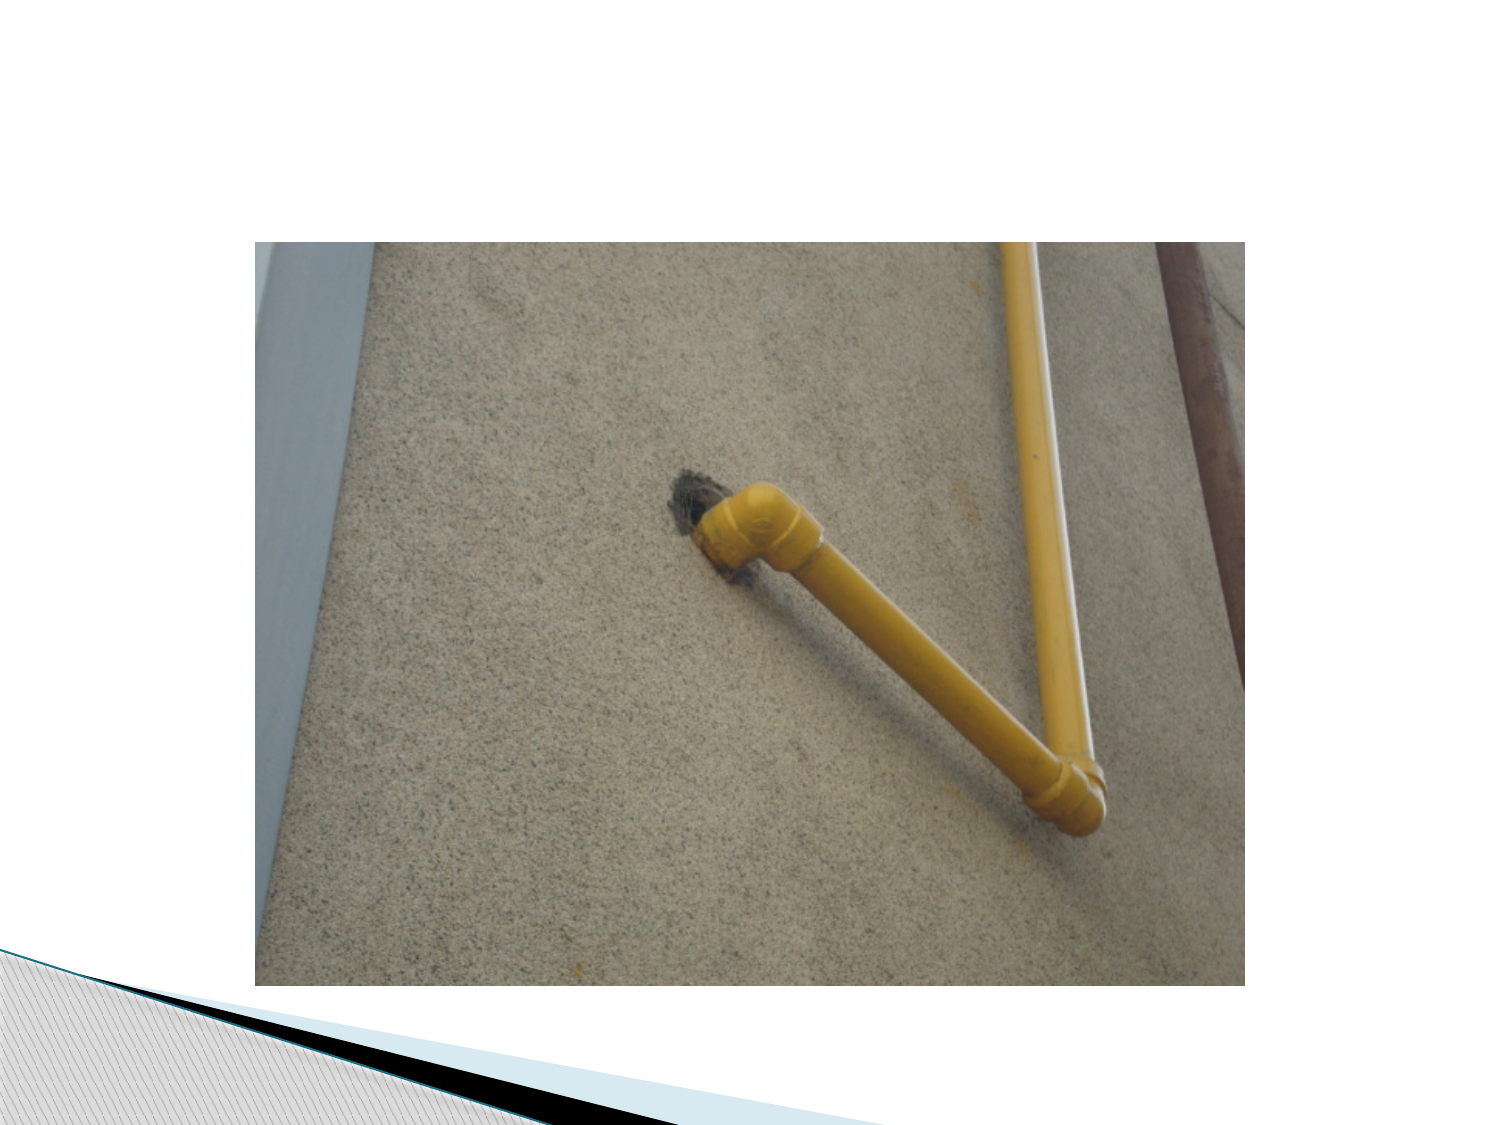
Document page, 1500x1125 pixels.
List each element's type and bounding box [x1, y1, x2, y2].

list [254, 242, 1246, 986]
